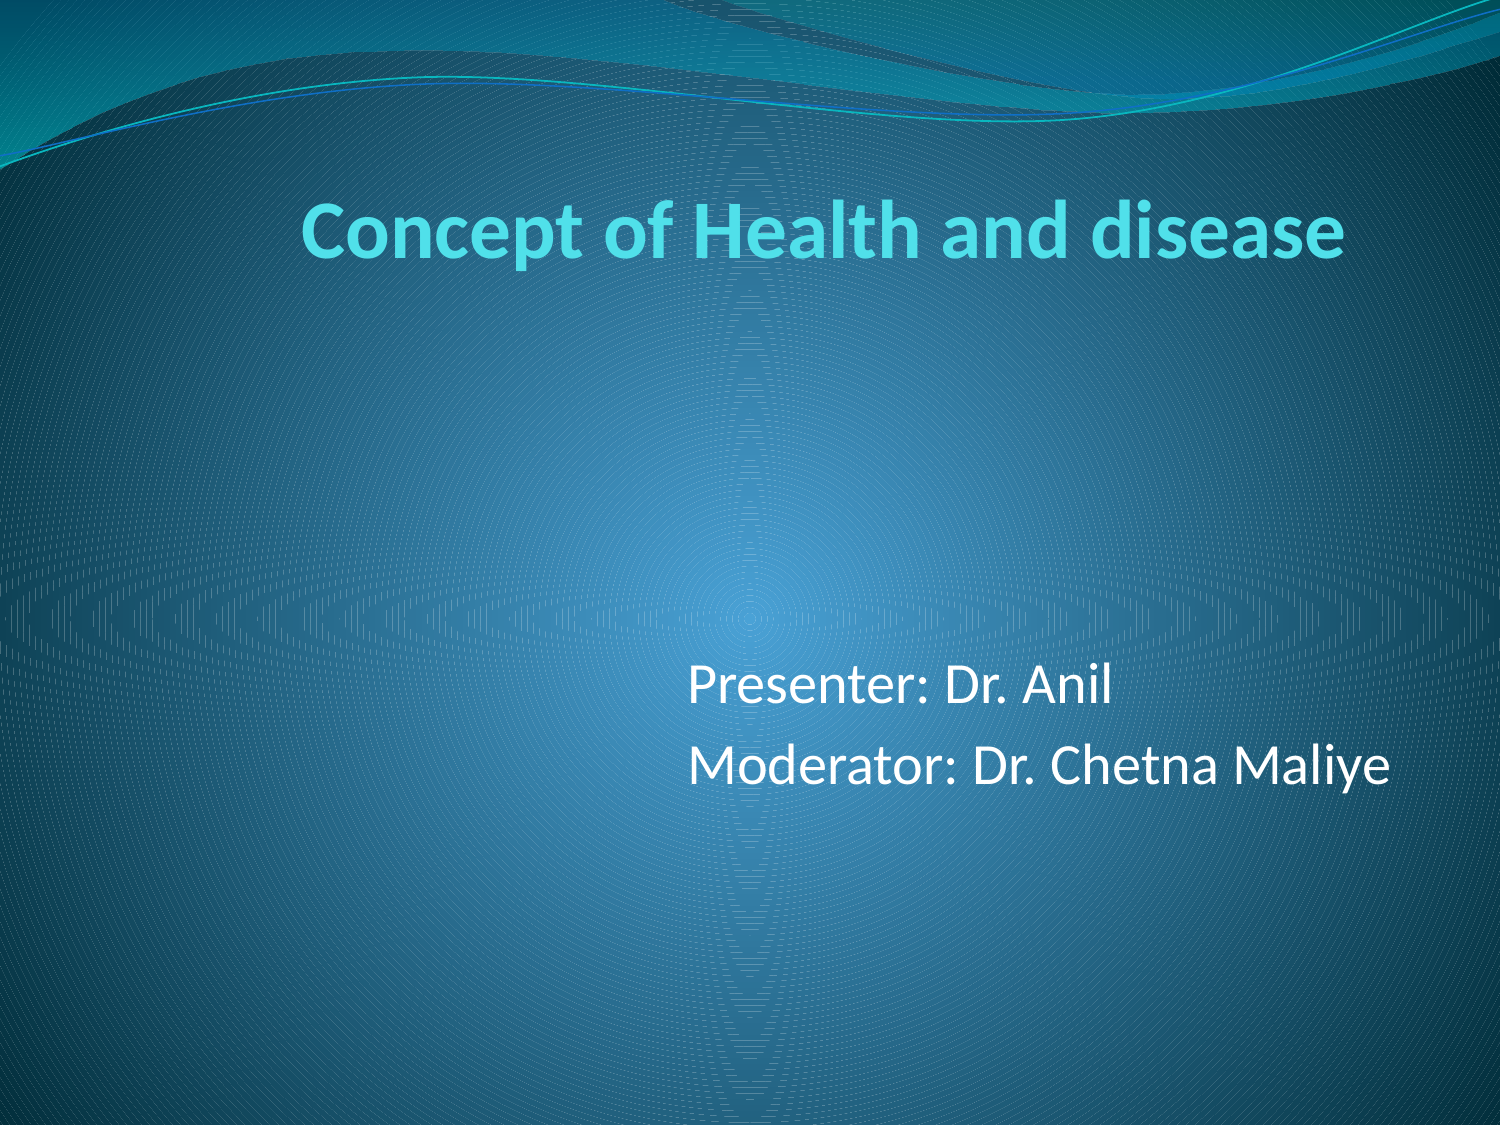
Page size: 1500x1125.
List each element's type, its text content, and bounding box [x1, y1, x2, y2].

title Concept of Health and disease [62, 62, 1351, 275]
subtitle Presenter: Dr. Anil Moderator: Dr. Chetna Maliye [687, 637, 1500, 925]
